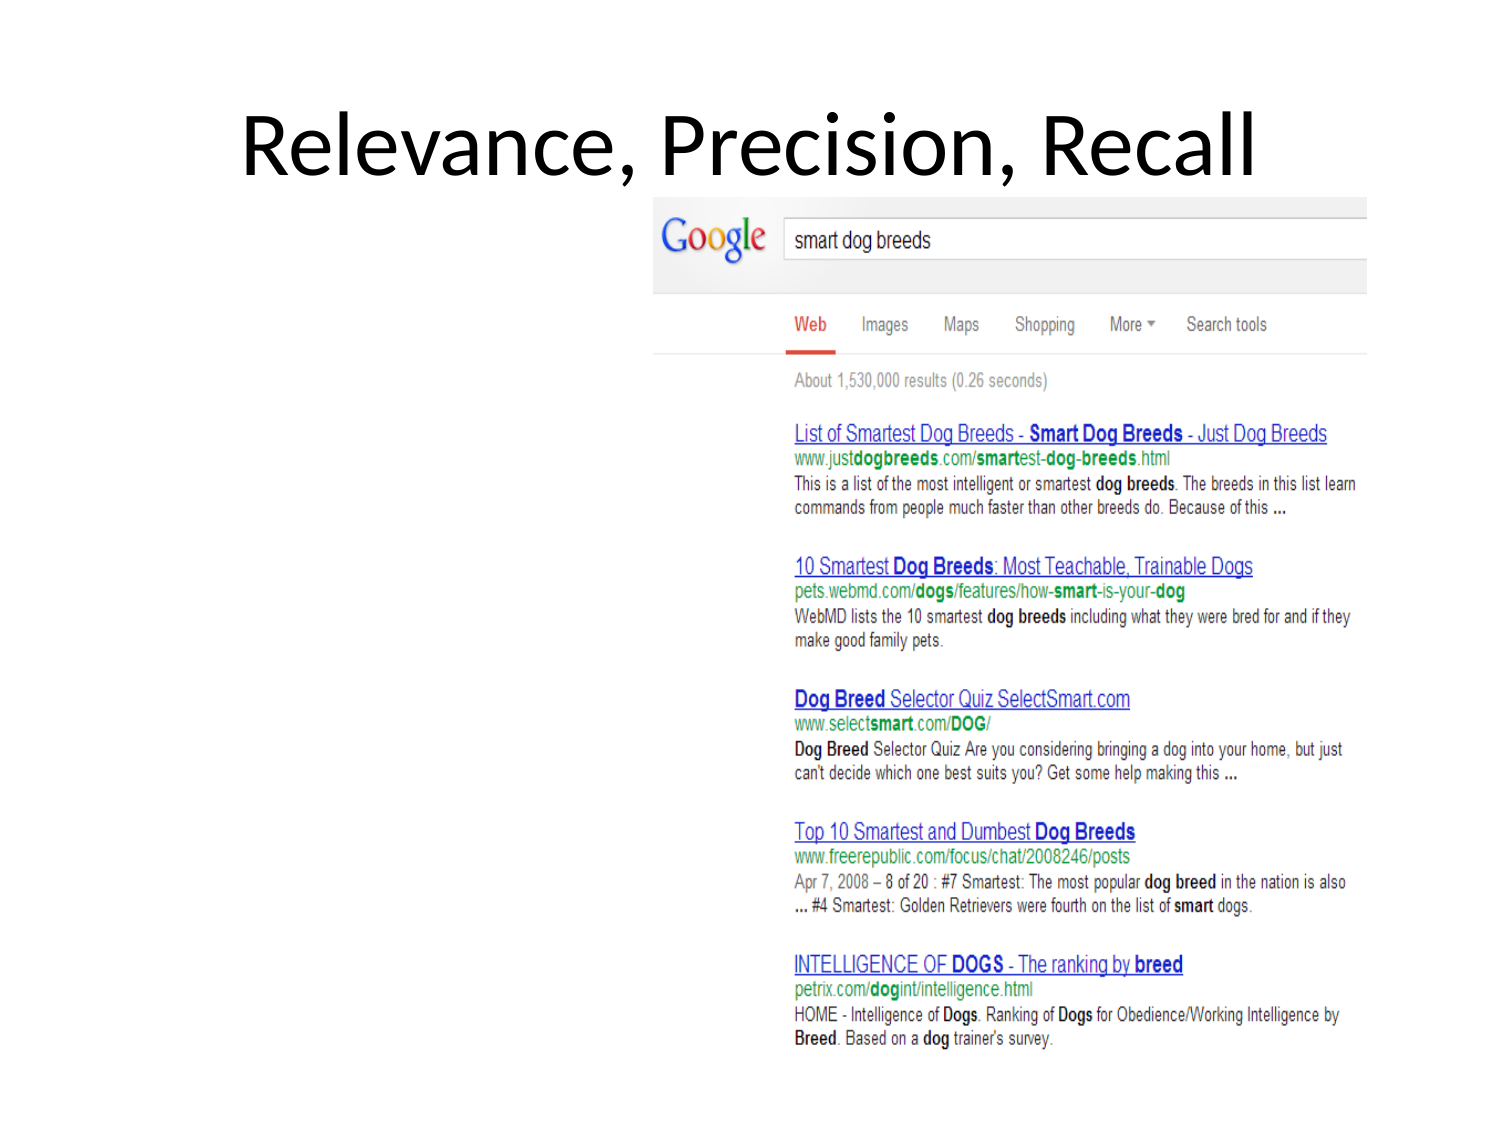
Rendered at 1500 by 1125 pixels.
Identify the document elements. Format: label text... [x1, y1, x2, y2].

title Relevance, Precision, Recall [75, 45, 1425, 233]
picture [653, 197, 1367, 1073]
